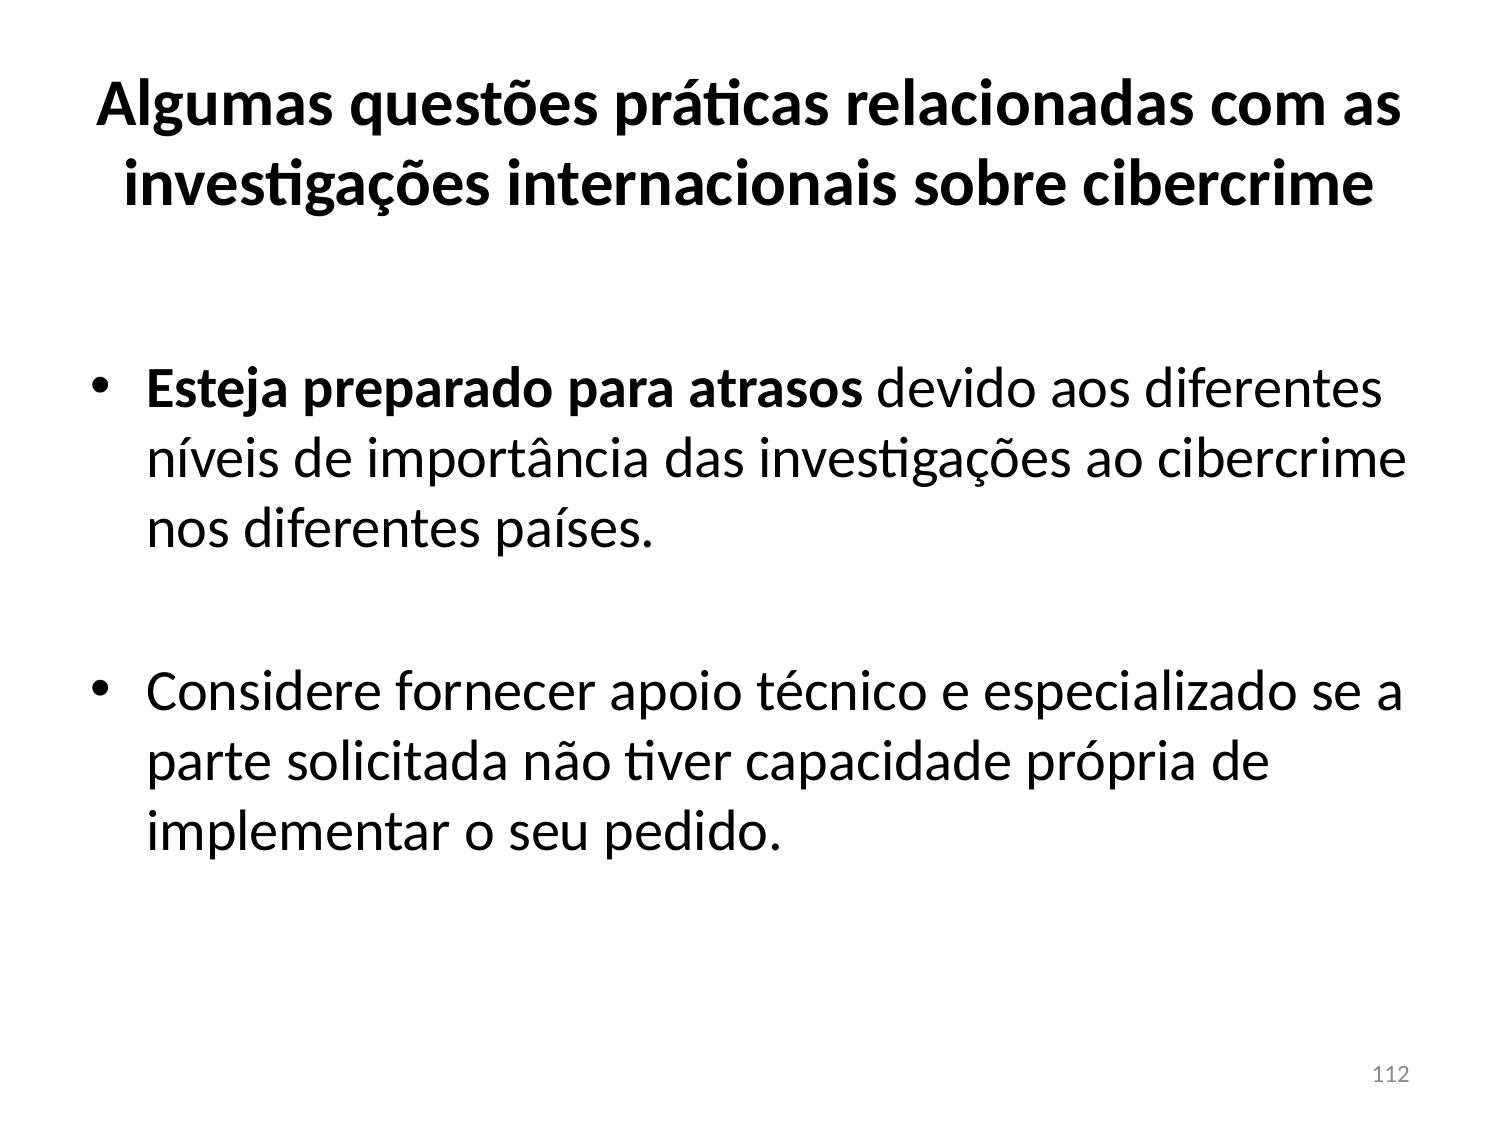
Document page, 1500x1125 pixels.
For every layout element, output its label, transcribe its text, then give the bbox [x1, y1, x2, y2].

slide_number 112 [1074, 1042, 1425, 1103]
title Algumas questões práticas relacionadas com as investigações internacionais sobre cibercrime [75, 45, 1425, 233]
list Esteja preparado para atrasos devido aos diferentes níveis de importância das investigações ao cibercrime nos diferentes países. Considere fornecer apoio técnico e especializado se a parte solicitada não tiver capacidade própria de implementar o seu pedido. [75, 341, 1425, 1005]
